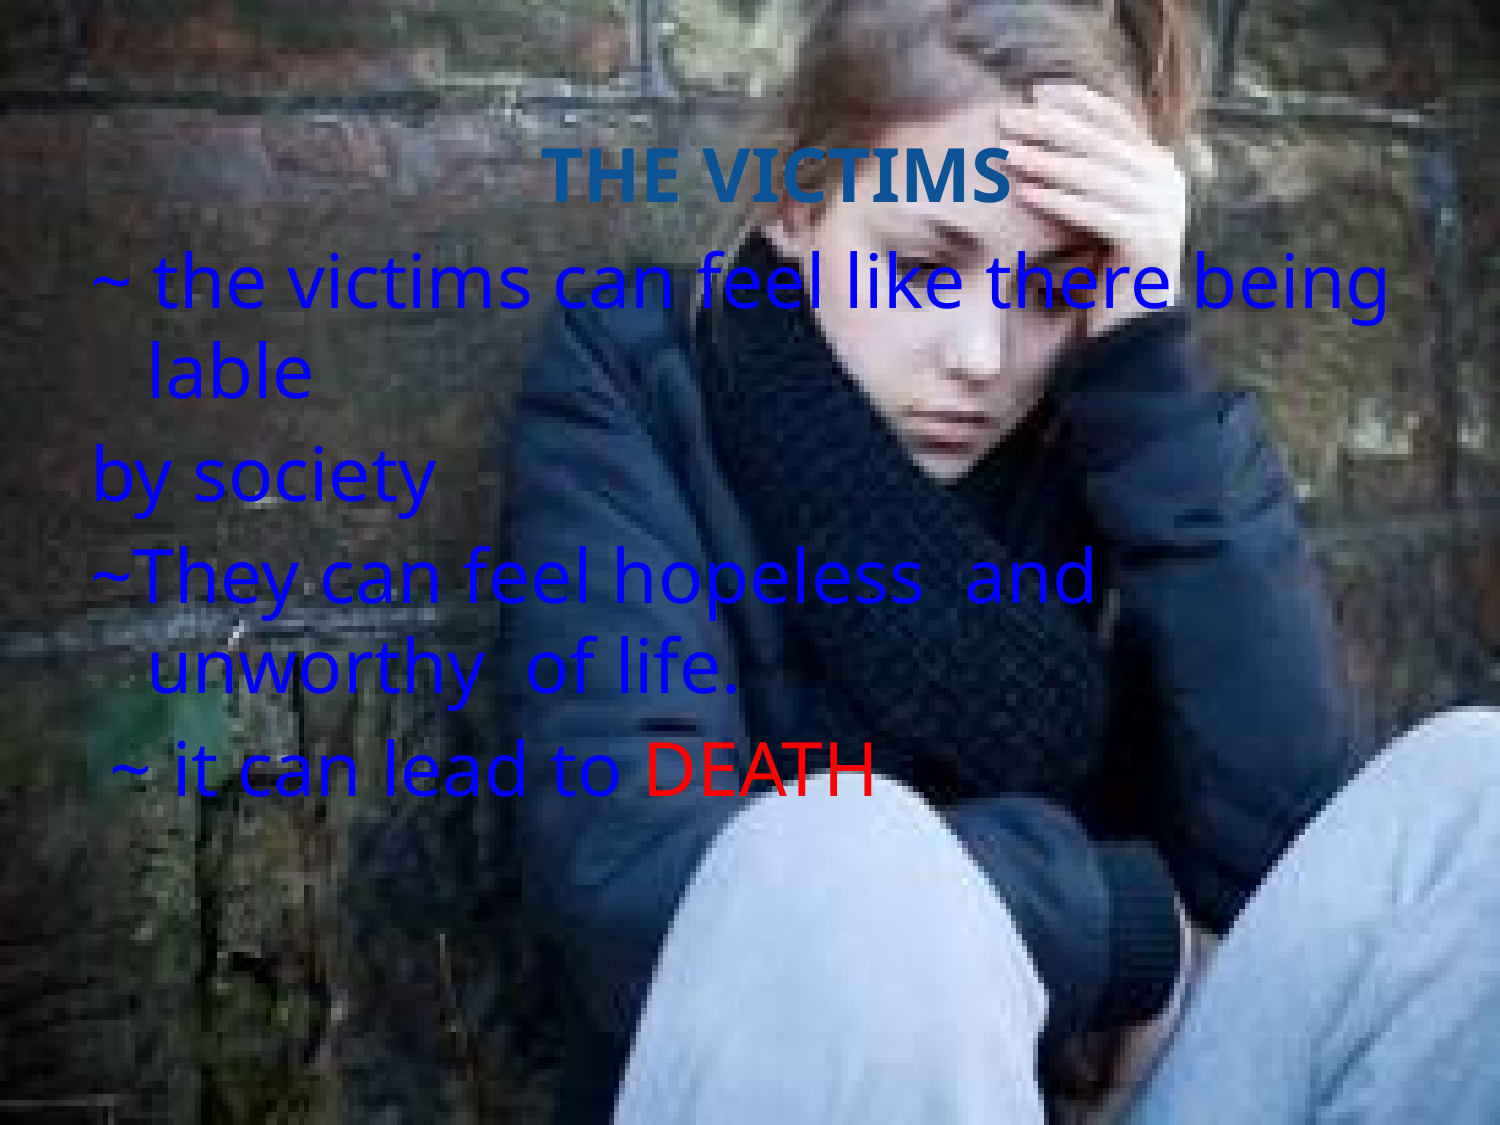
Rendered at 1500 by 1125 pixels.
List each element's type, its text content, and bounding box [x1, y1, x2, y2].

list ~ the victims can feel like there being lable by society ~They can feel hopeless and unworthy of life. ~ it can lead to DEATH [75, 218, 1425, 887]
picture [0, 0, 1500, 1125]
title THE VICTIMS [75, 14, 1425, 218]
